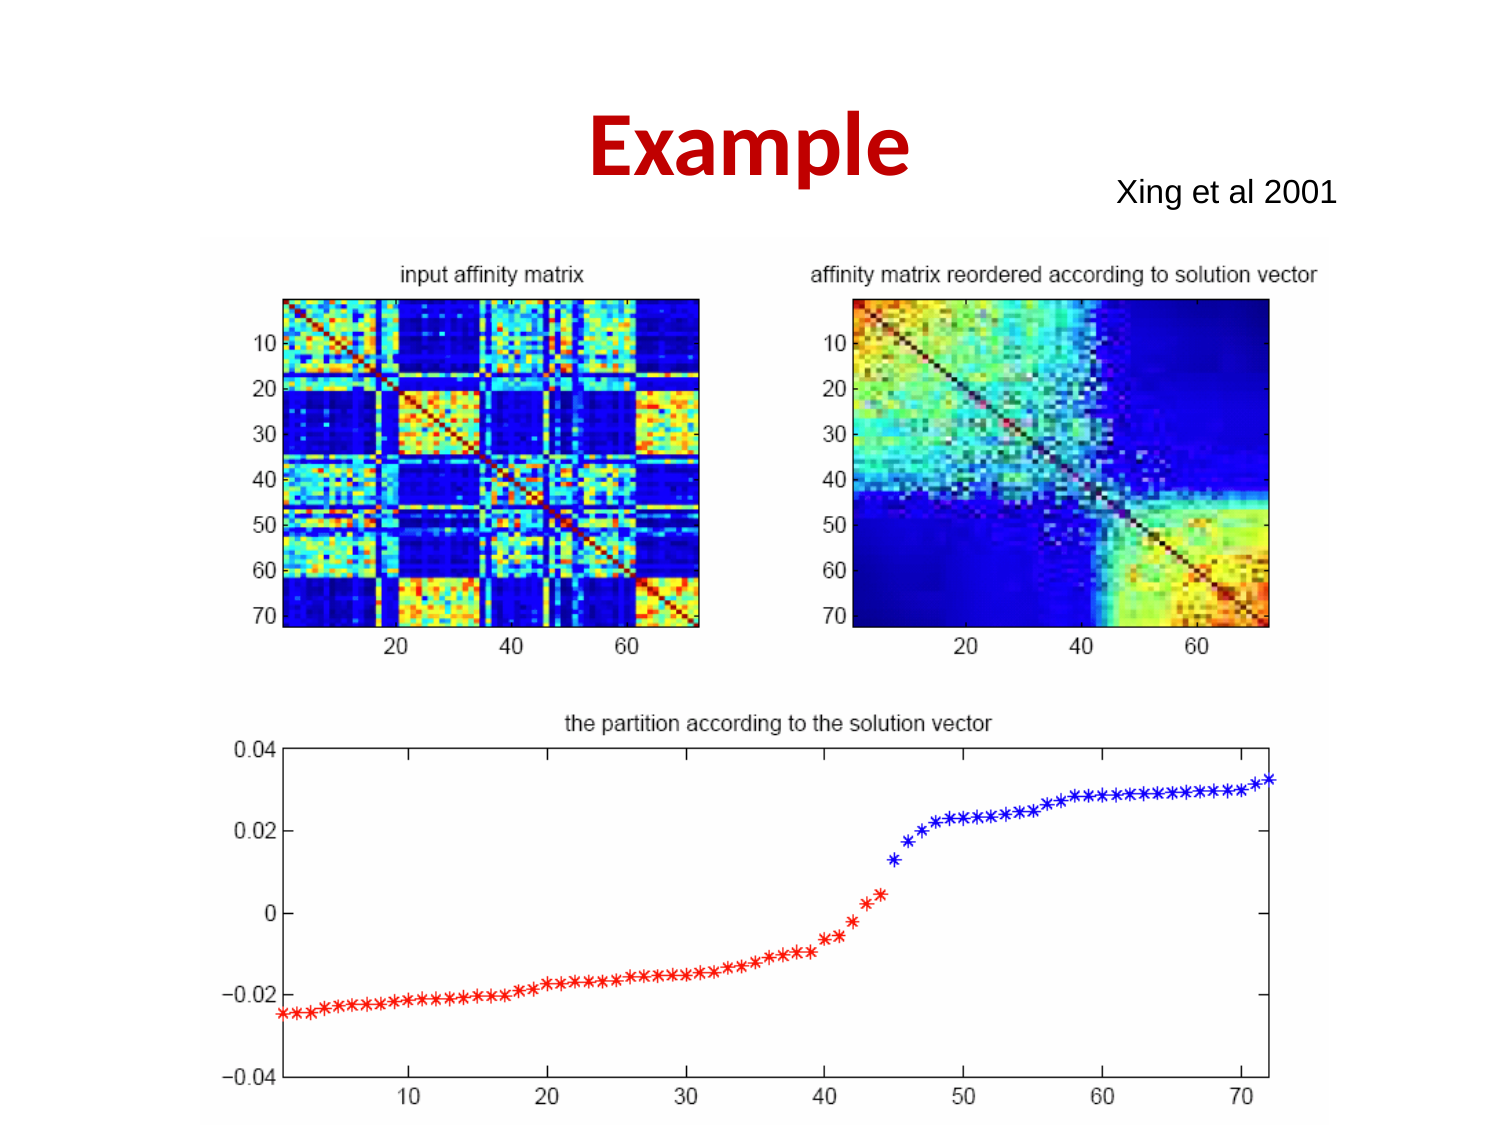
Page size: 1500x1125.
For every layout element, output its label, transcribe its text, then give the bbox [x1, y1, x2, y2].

text_box Xing et al 2001 [1101, 162, 1354, 218]
picture [199, 237, 1329, 1125]
title Example [75, 45, 1425, 233]
